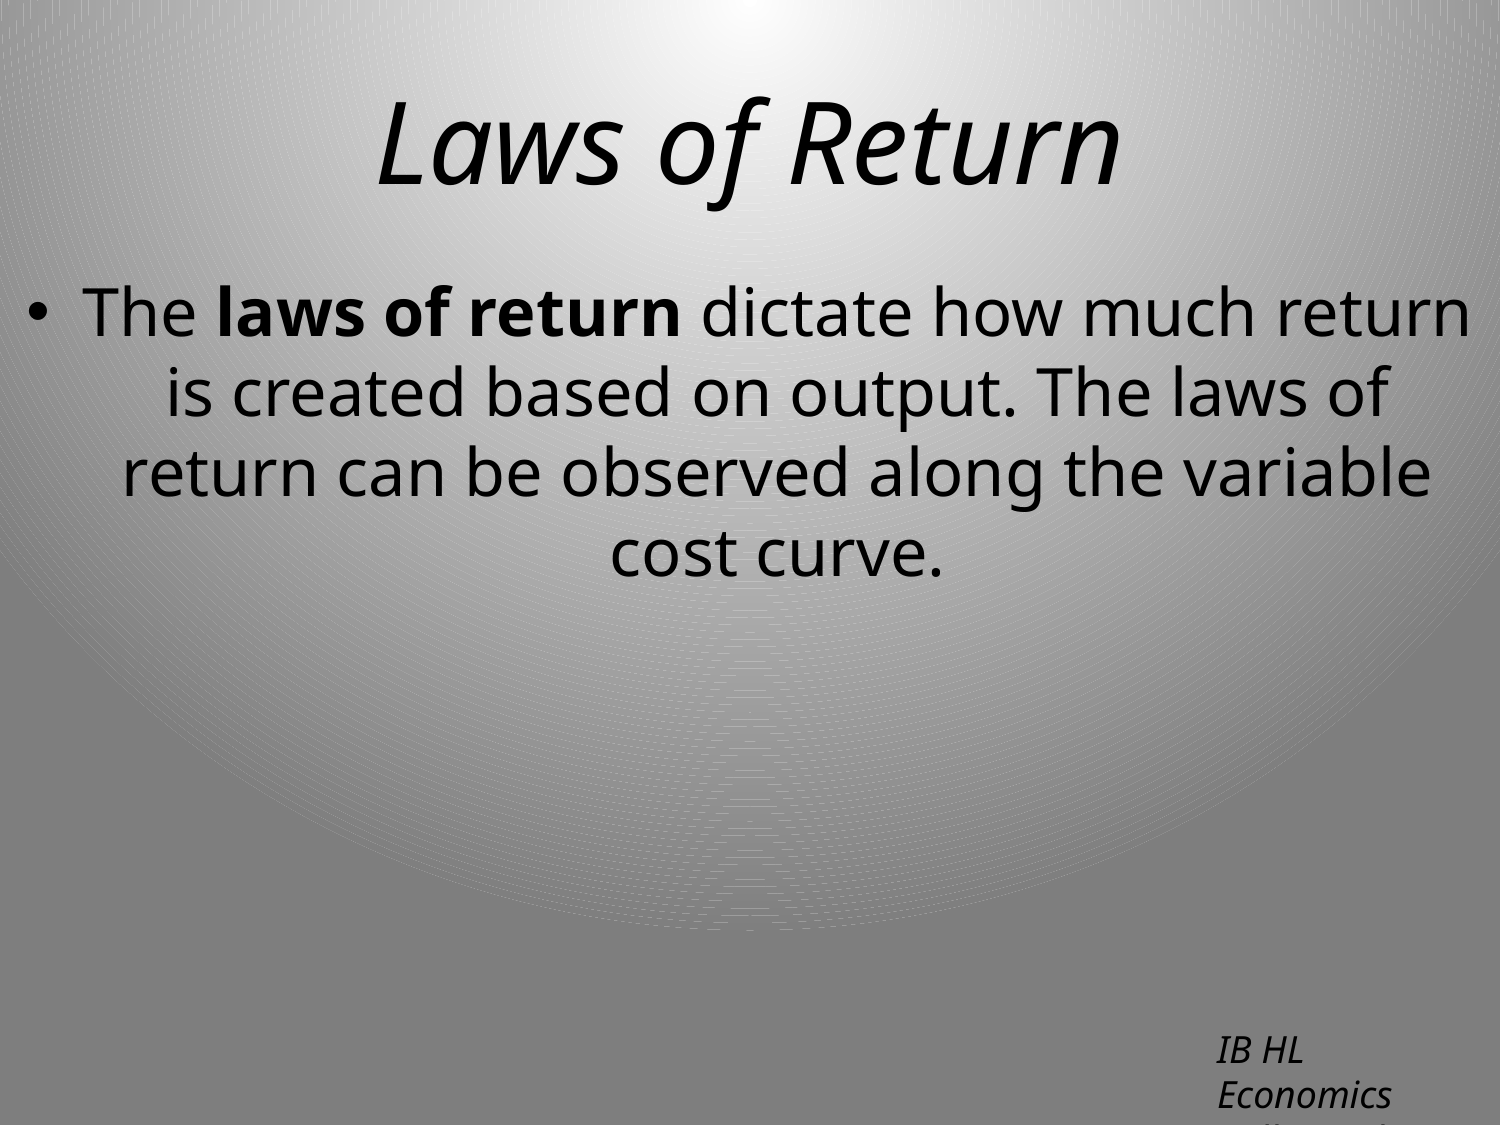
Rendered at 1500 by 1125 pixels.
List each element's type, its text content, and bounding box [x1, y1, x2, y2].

title Laws of Return [75, 45, 1425, 233]
list The laws of return dictate how much return is created based on output. The laws of return can be observed along the variable cost curve. [0, 262, 1500, 613]
text_box IB HL Economics Will Congleton [1202, 1018, 1500, 1125]
